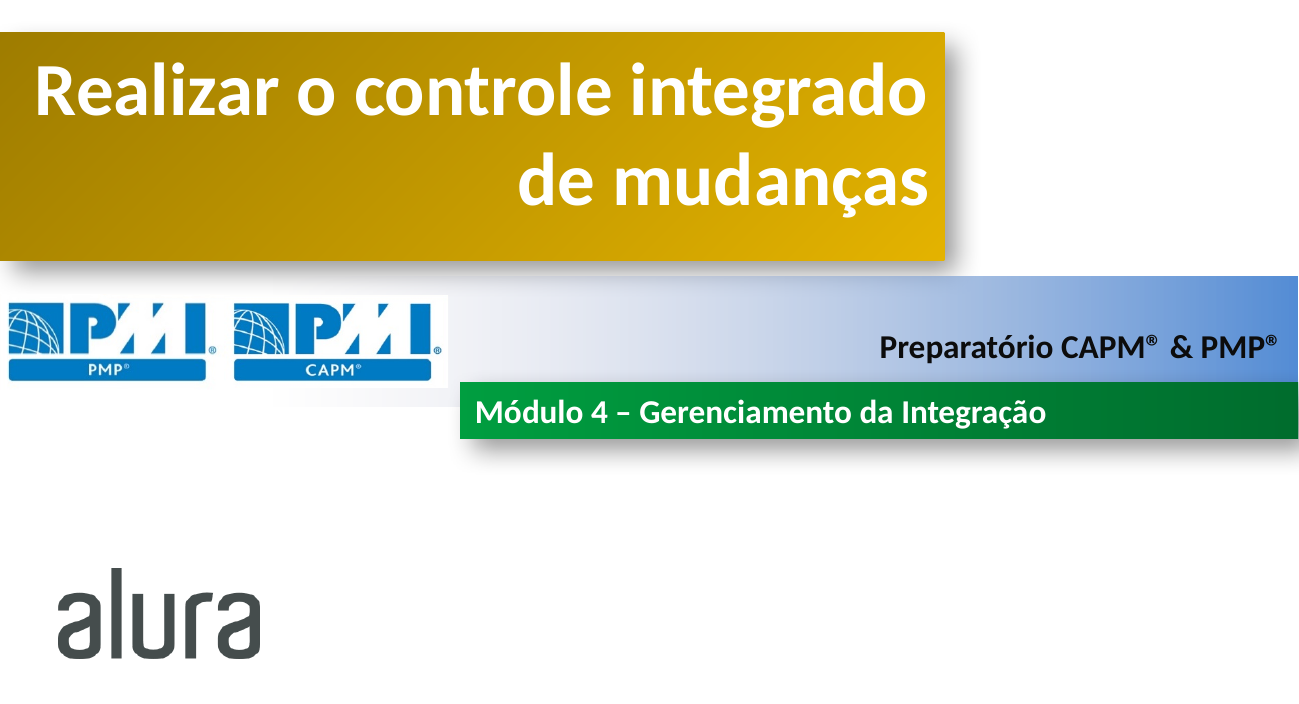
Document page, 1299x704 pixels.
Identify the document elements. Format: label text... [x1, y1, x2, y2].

picture [58, 568, 260, 660]
text_box Módulo 4 – Gerenciamento da Integração [460, 382, 1299, 439]
text_box Realizar o controle integrado de mudanças [0, 32, 945, 261]
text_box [0, 294, 449, 390]
text_box Preparatório CAPM® & PMP® [452, 317, 1298, 374]
text_box [270, 276, 1298, 317]
text_box [270, 374, 1298, 407]
